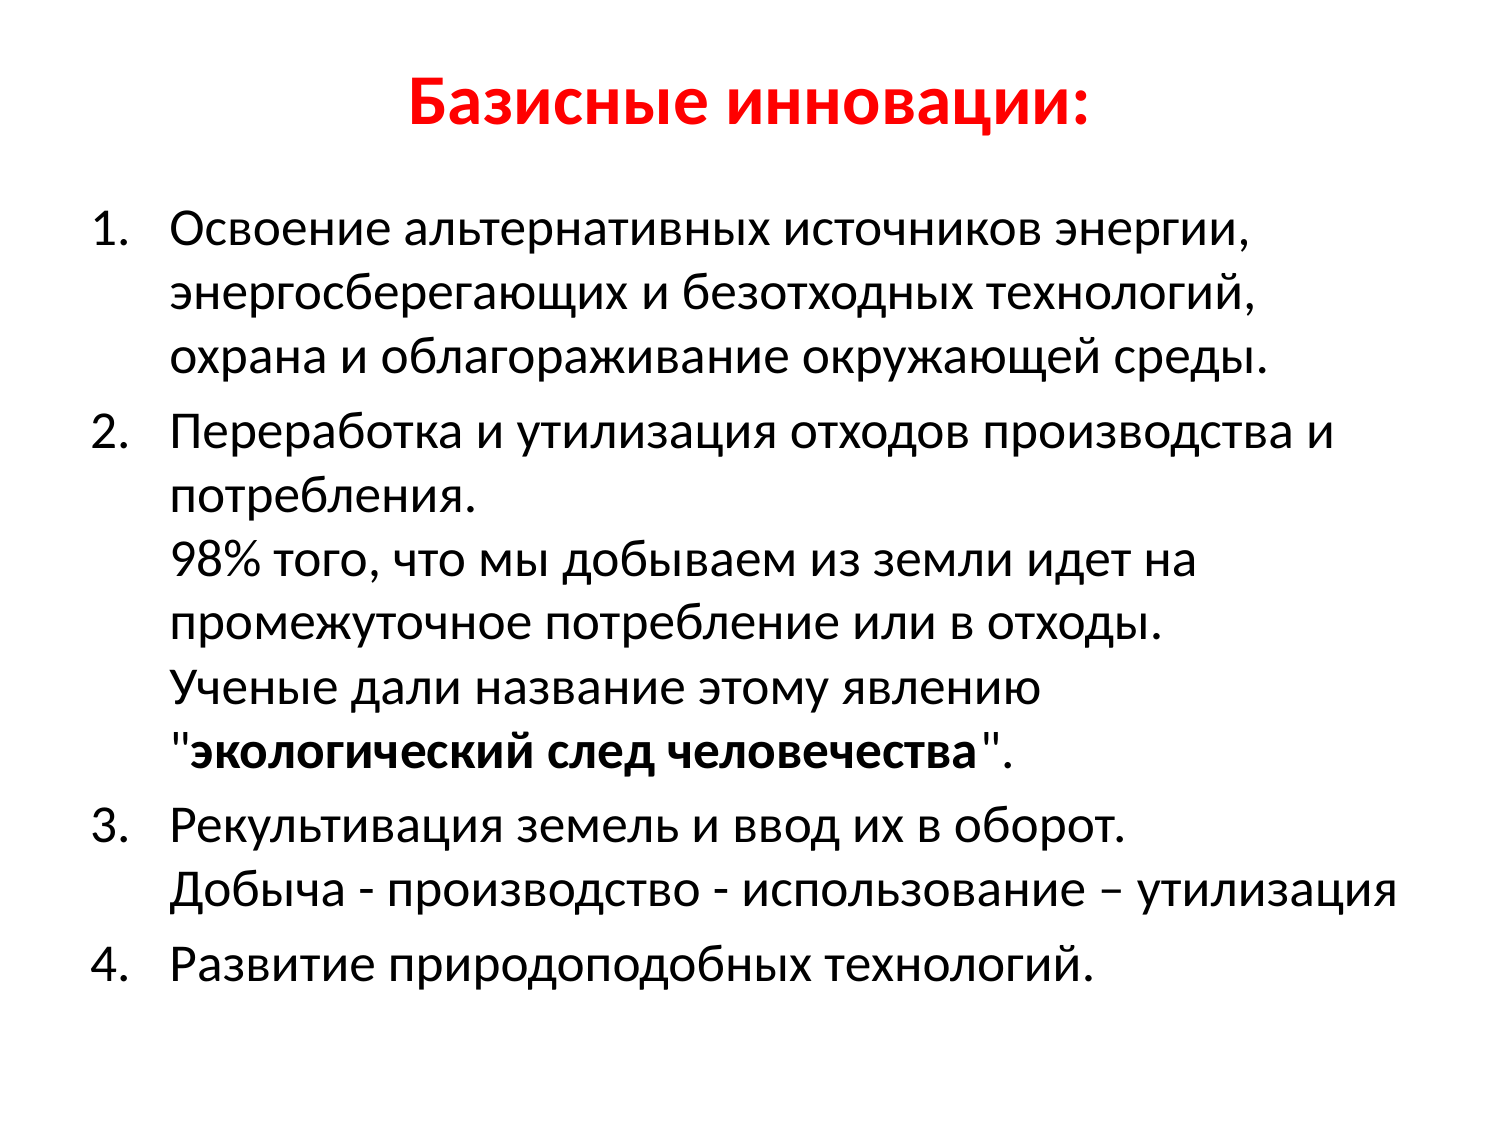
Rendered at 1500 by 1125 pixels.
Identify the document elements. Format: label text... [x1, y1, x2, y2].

title Базисные инновации: [75, 45, 1425, 184]
list Освоение альтернативных источников энергии, энергосберегающих и безотходных технологий, охрана и облагораживание окружающей среды. Переработка и утилизация отходов производства и потребления. 98% того, что мы добываем из земли идет на промежуточное потребление или в отходы. Ученые дали название этому явлению "экологический след человечества". Рекультивация земель и ввод их в оборот. Добыча - производство - использование – утилизация Развитие природоподобных технологий. [75, 184, 1425, 1083]
